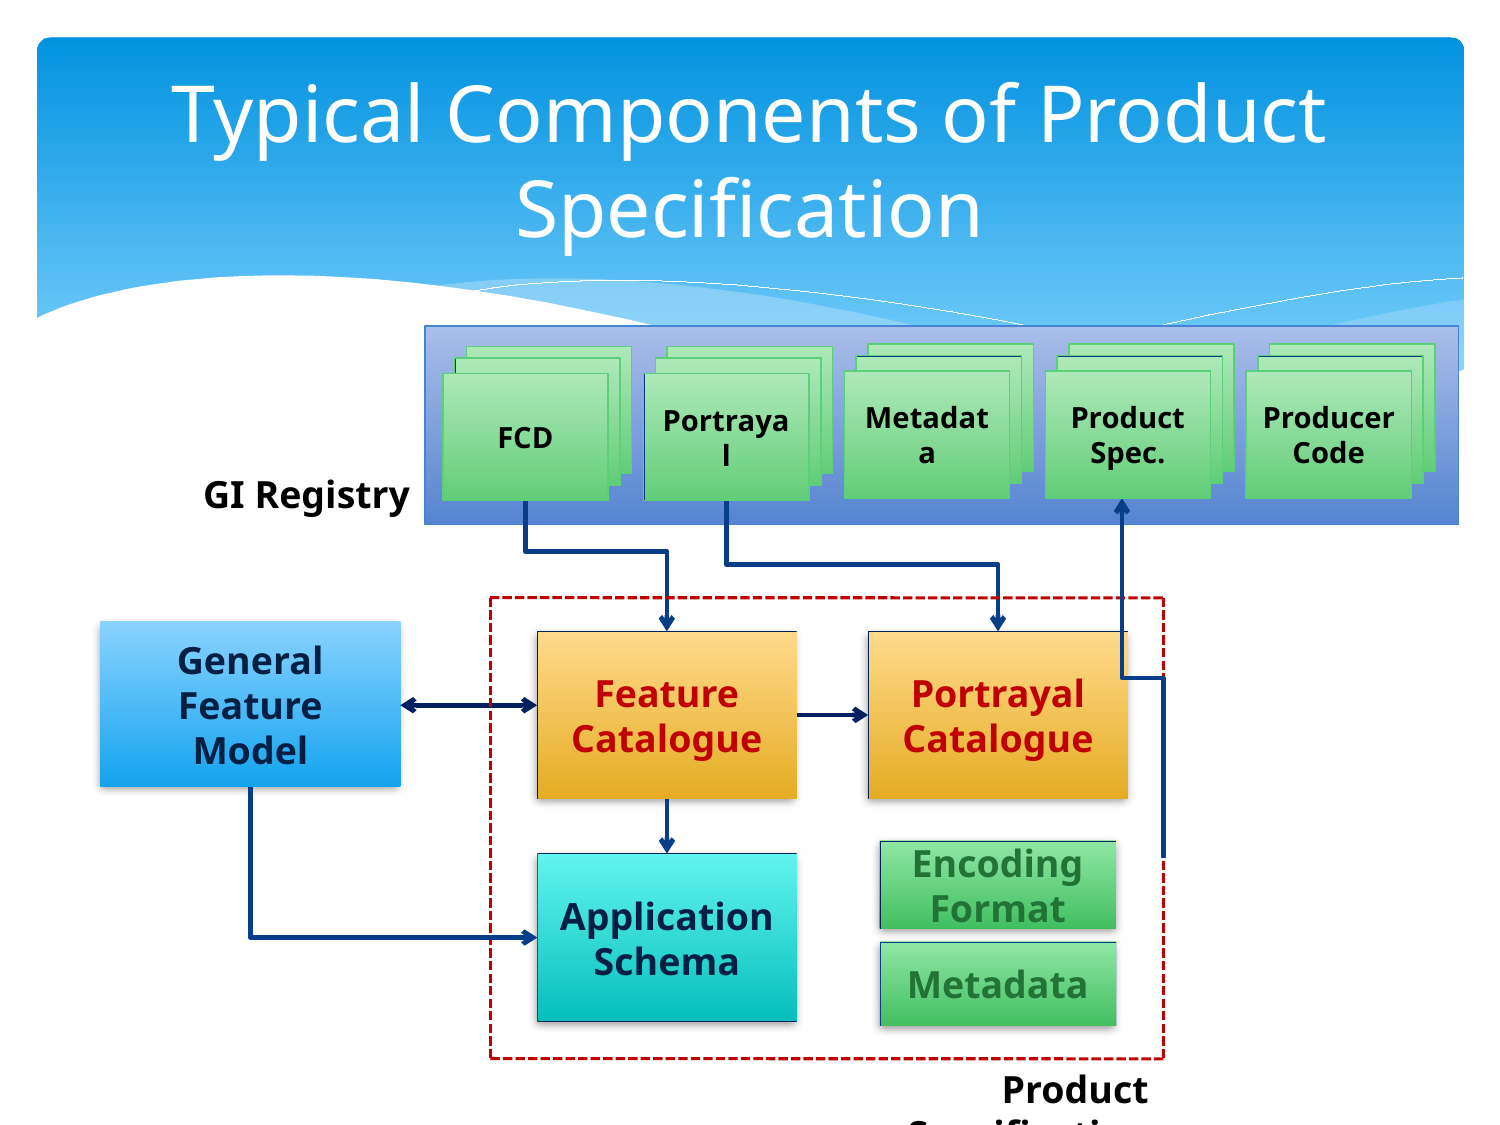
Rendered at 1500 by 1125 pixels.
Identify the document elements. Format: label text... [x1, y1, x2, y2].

text_box Metadata [844, 370, 1010, 499]
text_box FCD Register [466, 346, 632, 474]
text_box Product Specification [782, 1068, 1164, 1125]
text_box Product Spec. [1045, 370, 1211, 499]
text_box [489, 597, 1164, 1060]
text_box Product Spec. [1068, 343, 1235, 472]
text_box Product Spec. [1056, 355, 1223, 484]
text_box Producer Code [1257, 355, 1424, 484]
text_box GI Registry [178, 463, 425, 524]
text_box Portrayal [643, 373, 810, 501]
text_box Metadata [855, 355, 1022, 484]
text_box FCD Register [454, 357, 621, 480]
title Typical Components of Product Specification [75, 55, 1425, 261]
text_box FCD [442, 373, 609, 501]
text_box Producer Code [1269, 343, 1436, 472]
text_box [318, 718, 470, 1006]
text_box Producer Code [1245, 370, 1412, 499]
text_box Portrayal [666, 346, 833, 428]
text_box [796, 429, 928, 595]
text_box Portrayal [655, 357, 822, 428]
text_box [424, 325, 1459, 525]
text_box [518, 482, 675, 595]
text_box General Feature Model [100, 621, 401, 787]
text_box Metadata [867, 343, 1034, 472]
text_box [1121, 497, 1164, 858]
